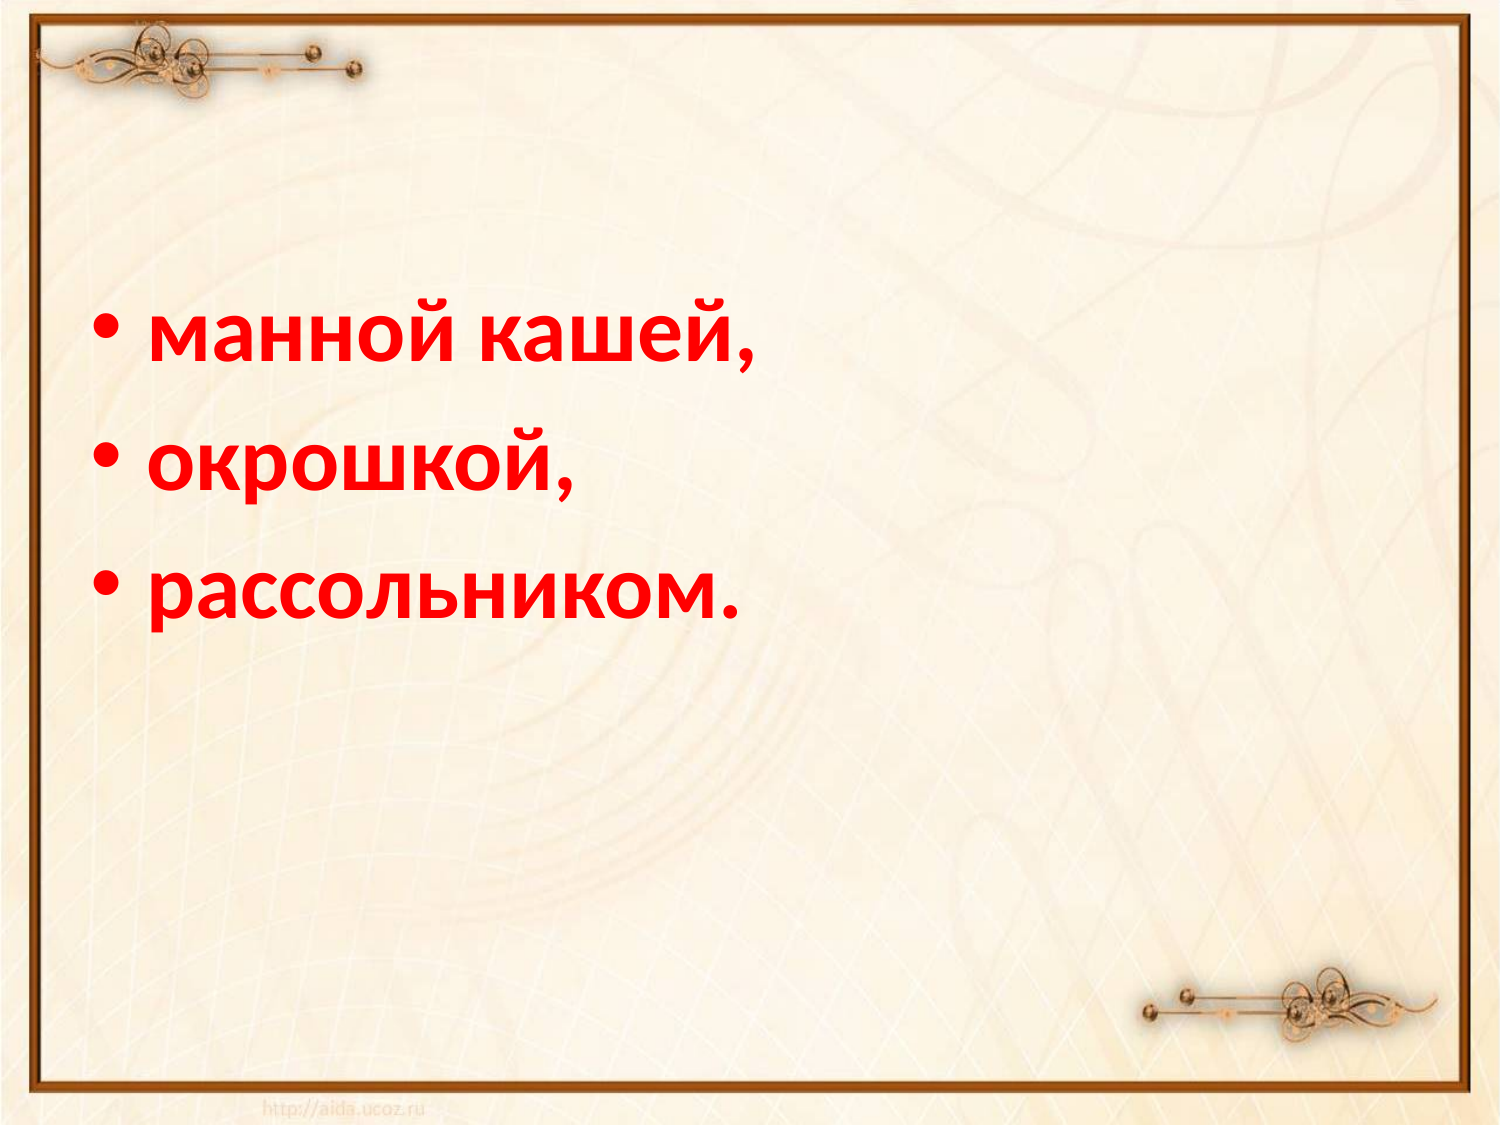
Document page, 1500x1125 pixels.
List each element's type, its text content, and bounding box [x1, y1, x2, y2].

list манной кашей, окрошкой, рассольником. [75, 262, 1425, 1005]
picture [0, 0, 1500, 1125]
